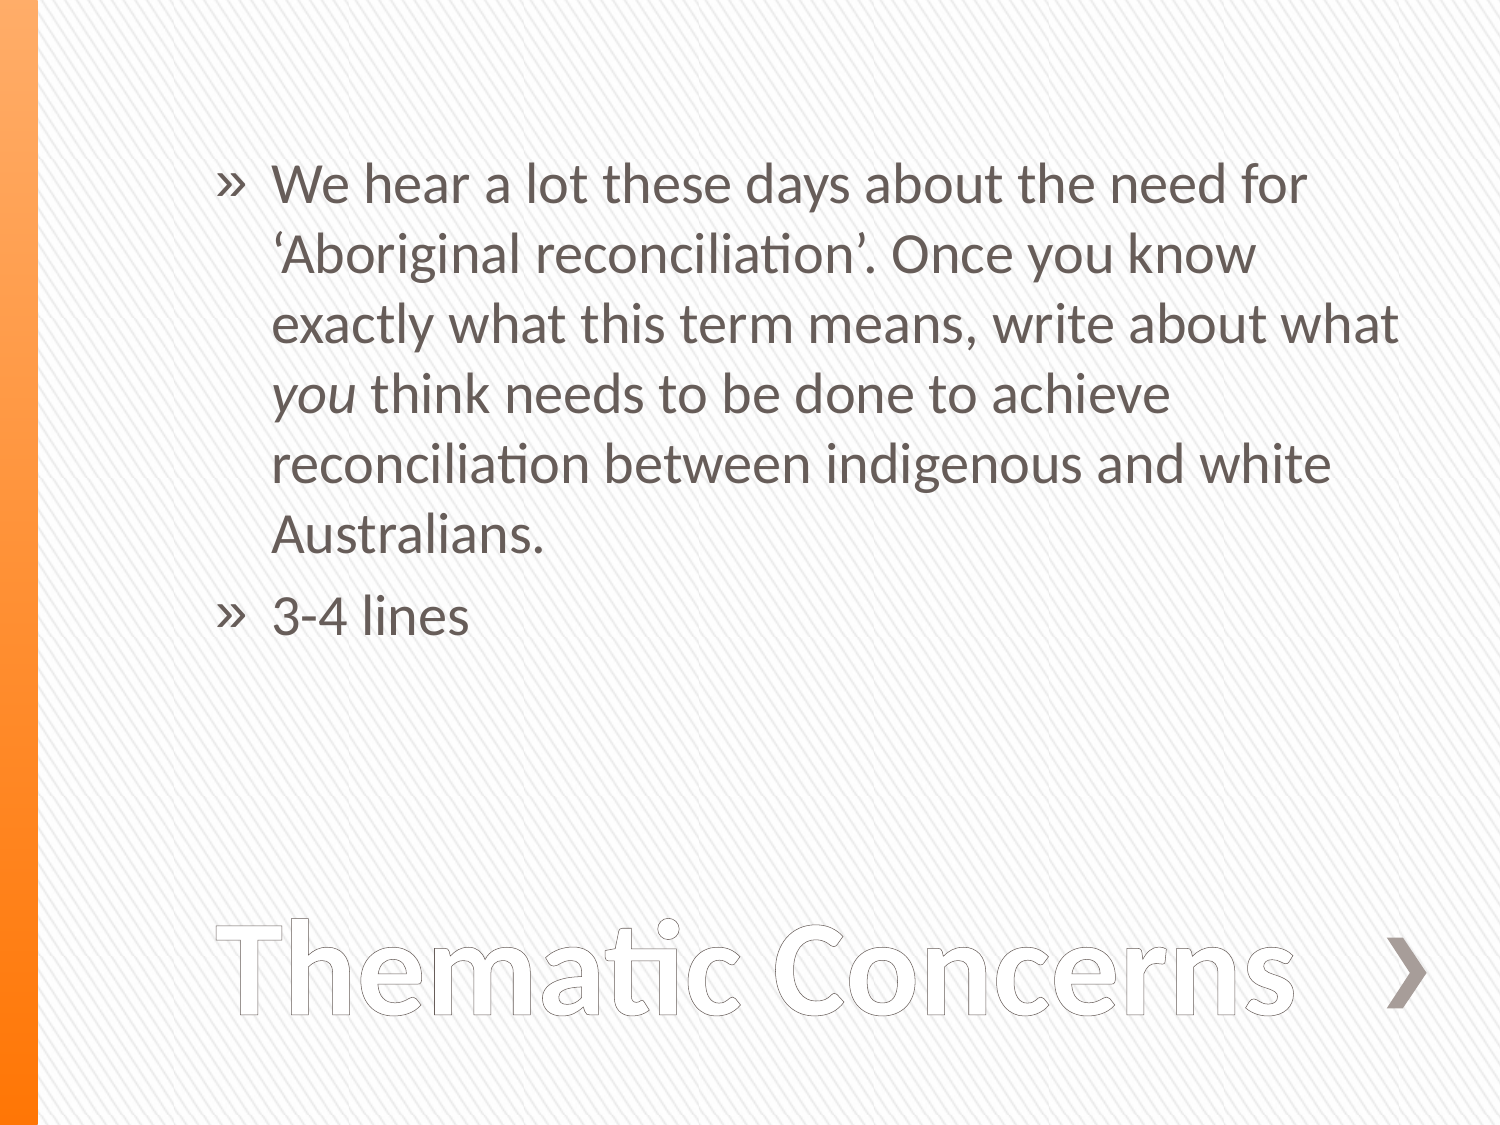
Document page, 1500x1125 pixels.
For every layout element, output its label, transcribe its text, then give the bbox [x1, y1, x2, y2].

title Thematic Concerns [200, 863, 1388, 1050]
list We hear a lot these days about the need for ‘Aboriginal reconciliation’. Once you know exactly what this term means, write about what you think needs to be done to achieve reconciliation between indigenous and white Australians. 3-4 lines [200, 137, 1425, 863]
